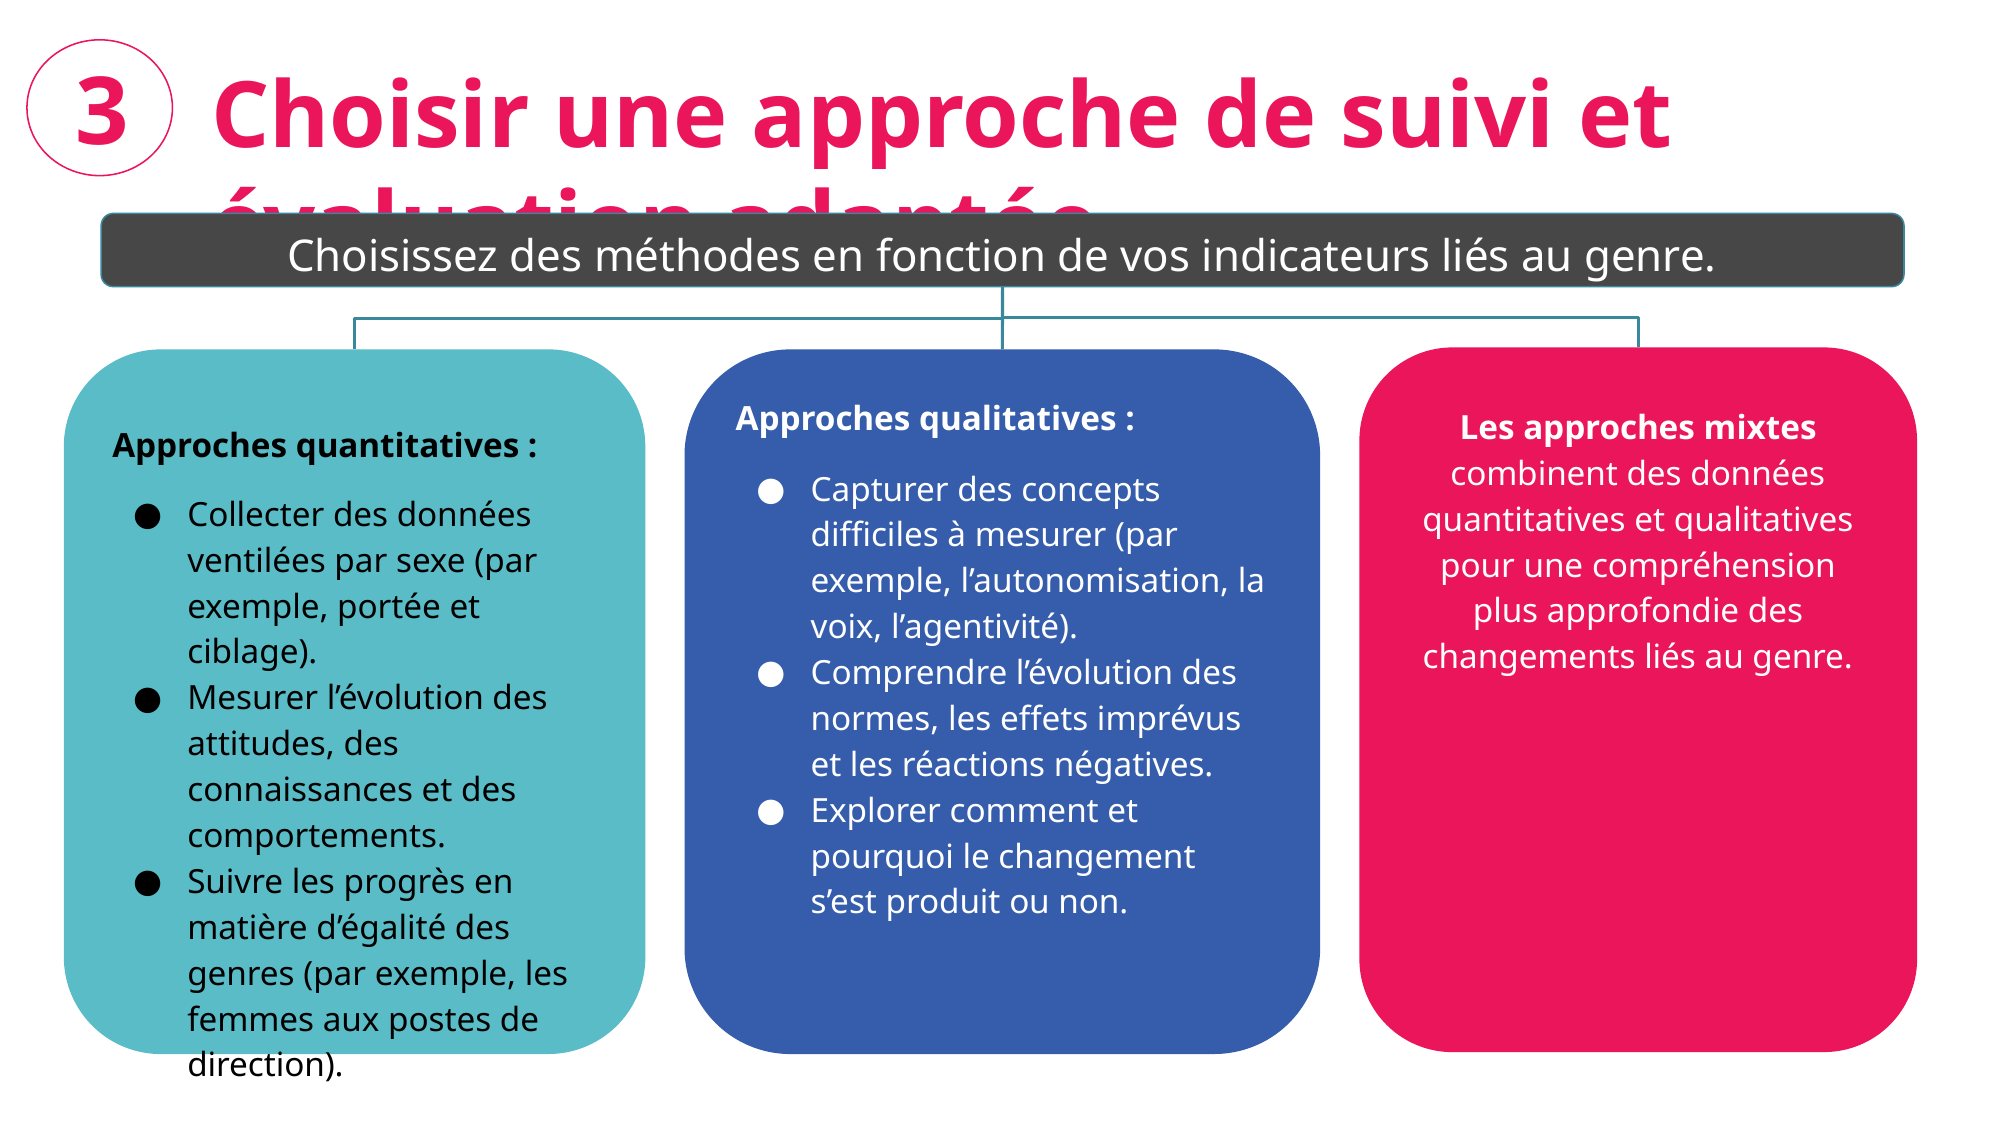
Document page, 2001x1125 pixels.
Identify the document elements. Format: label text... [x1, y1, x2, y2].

text_box Choisissez des méthodes en fonction de vos indicateurs liés au genre. [1356, 213, 1904, 287]
text_box Les approches mixtes combinent des données quantitatives et qualitatives pour une compréhension plus approfondie des changements liés au genre. [1359, 347, 1918, 1053]
title Choisir une approche de suivi et évaluation adaptée [192, 35, 641, 166]
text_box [646, 0, 711, 643]
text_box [26, 35, 192, 217]
title Choisir une approche de suivi et évaluation adaptée [1356, 35, 2000, 166]
text_box Choisissez des méthodes en fonction de vos indicateurs liés au genre. [101, 213, 641, 287]
title Choisir une approche de suivi et évaluation adaptée [716, 35, 1284, 166]
text_box Approches quantitatives : Collecter des données ventilées par sexe (par exemple, portée et ciblage). Mesurer l’évolution des attitudes, des connaissances et des comportements. Suivre les progrès en matière d’égalité des genres (par exemple, les femmes aux postes de direction). [63, 349, 646, 1055]
text_box Choisissez des méthodes en fonction de vos indicateurs liés au genre. [716, 213, 1284, 287]
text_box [1289, 0, 1351, 636]
text_box Approches qualitatives : Capturer des concepts difficiles à mesurer (par exemple, l’autonomisation, la voix, l’agentivité). Comprendre l’évolution des normes, les effets imprévus et les réactions négatives. Explorer comment et pourquoi le changement s’est produit ou non. [684, 349, 1321, 1055]
